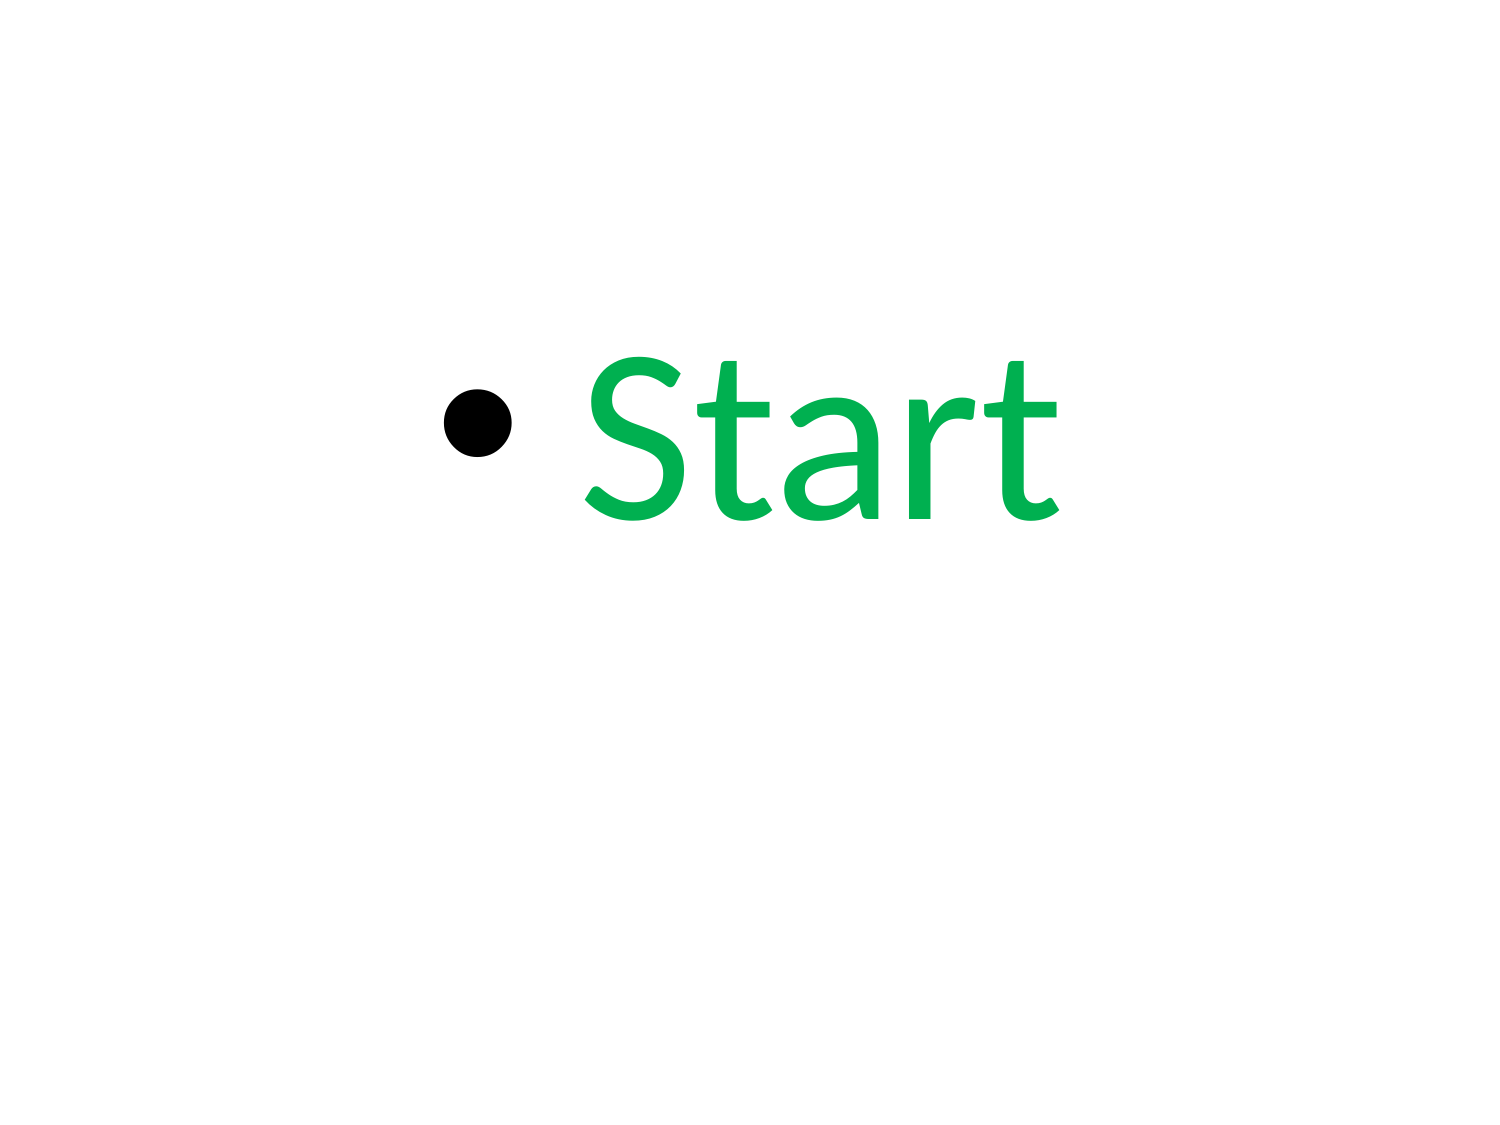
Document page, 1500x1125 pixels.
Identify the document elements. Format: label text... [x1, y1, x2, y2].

list Start [75, 262, 1425, 1005]
